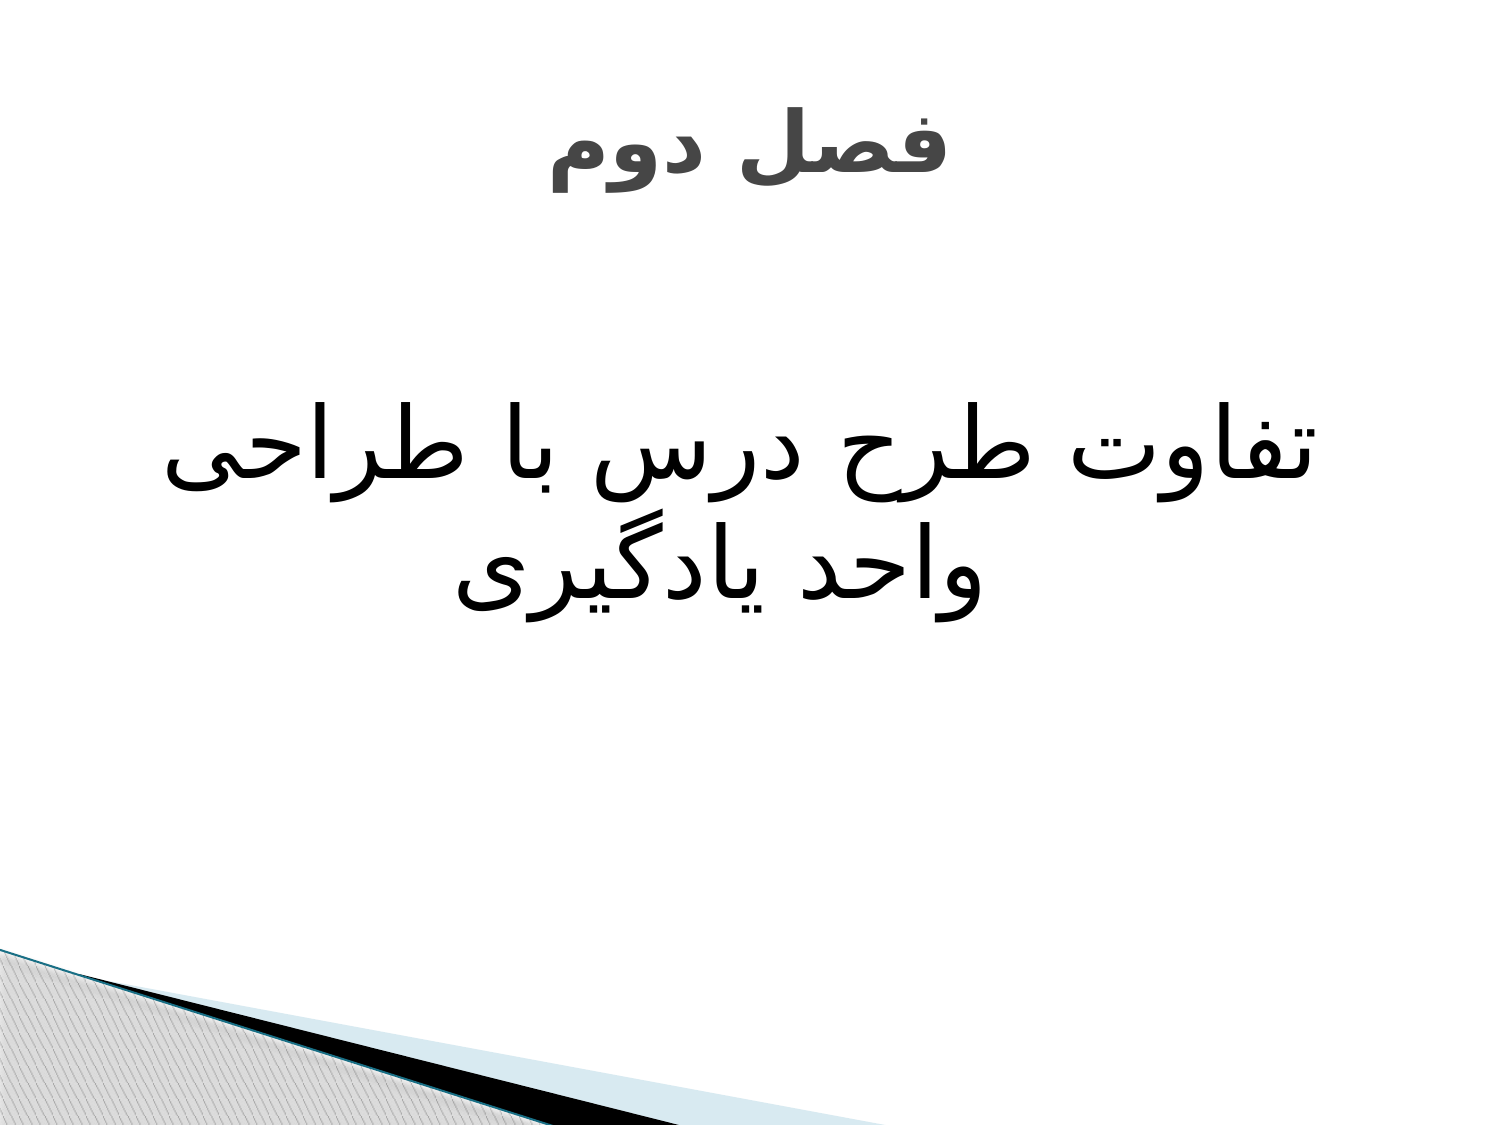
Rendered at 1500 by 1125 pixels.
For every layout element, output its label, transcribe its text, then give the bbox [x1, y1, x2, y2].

list تفاوت طرح درس با طراحی واحد یادگیری [75, 243, 1425, 986]
title فصل دوم [75, 45, 1425, 233]
